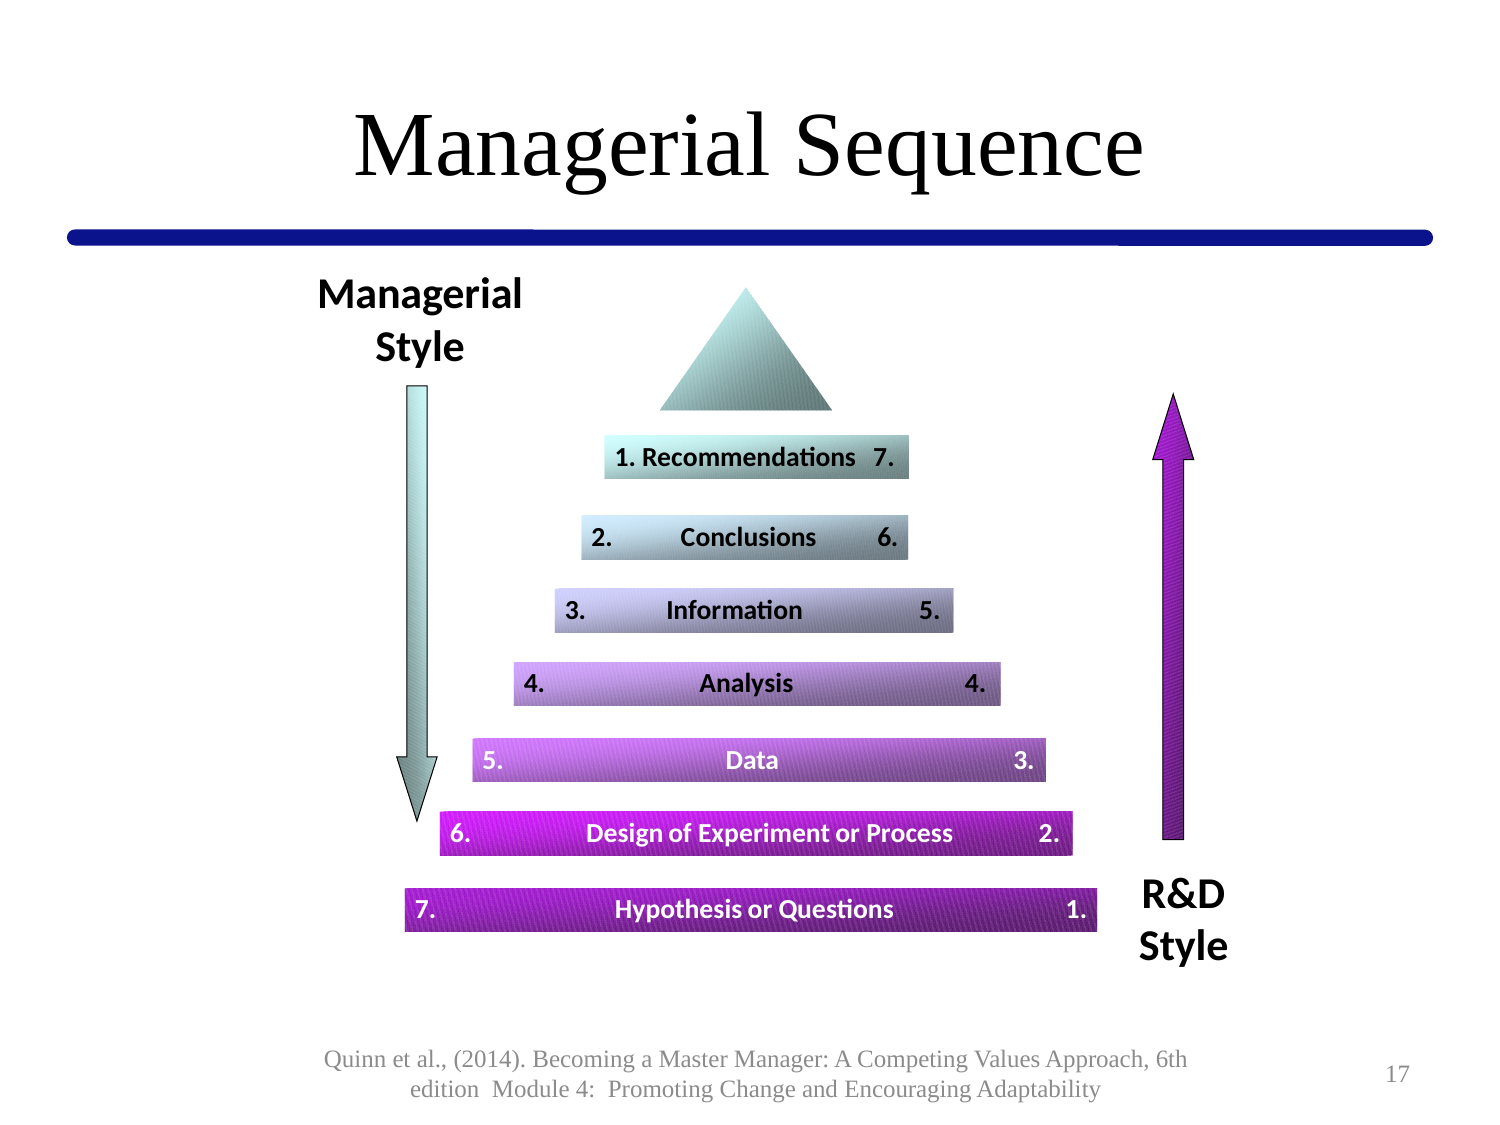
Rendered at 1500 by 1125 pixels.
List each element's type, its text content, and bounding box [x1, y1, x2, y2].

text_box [256, 262, 1244, 1002]
footer Quinn et al., (2014). Becoming a Master Manager: A Competing Values Approach, 6th edition Module 4: Promoting Change and Encouraging Adaptability [287, 1042, 1074, 1103]
slide_number 17 [1074, 1042, 1425, 1103]
title Managerial Sequence [75, 45, 1425, 233]
